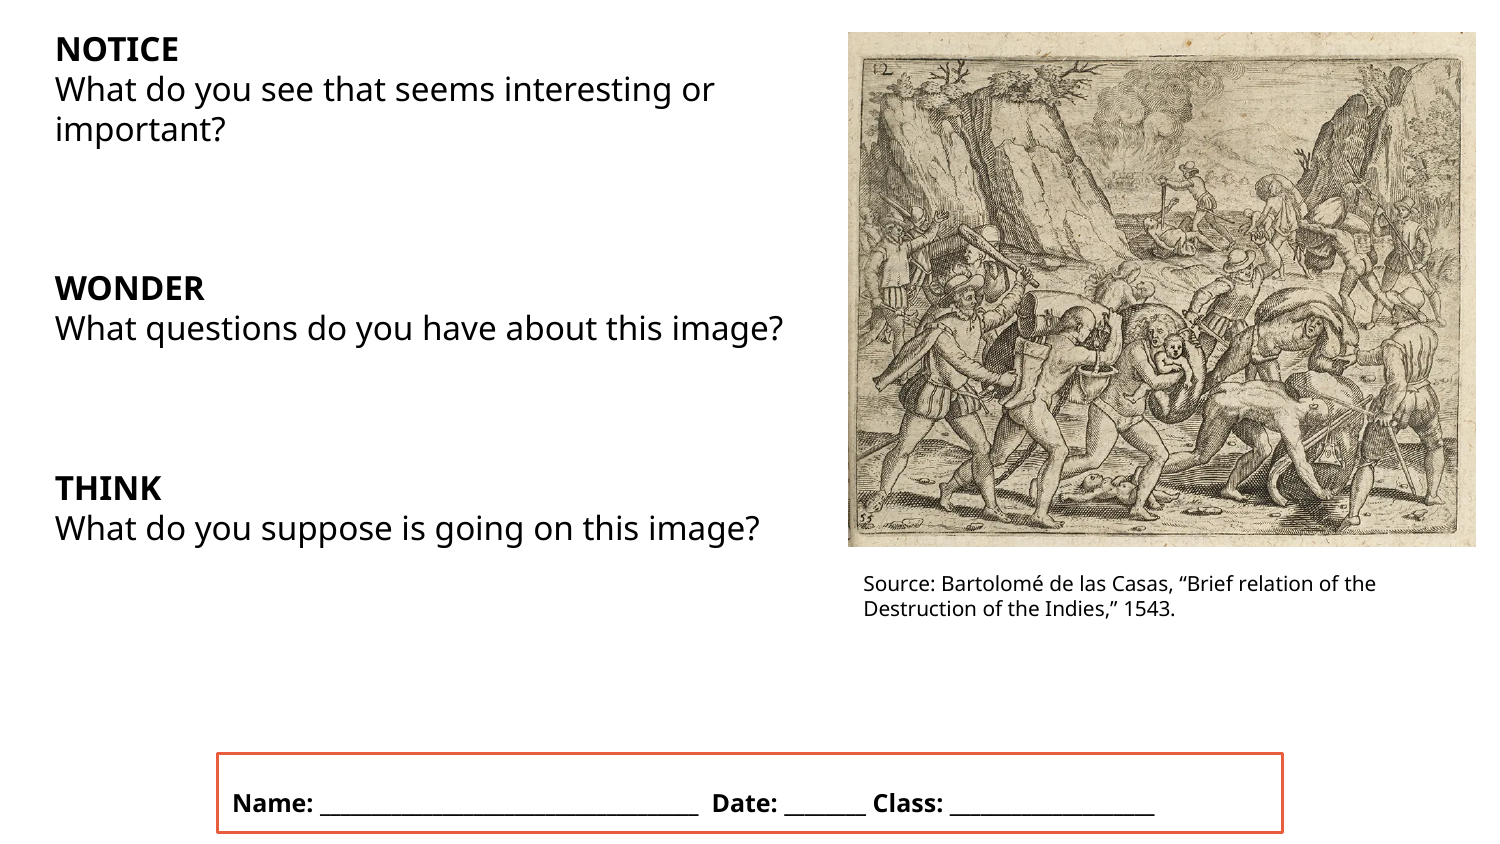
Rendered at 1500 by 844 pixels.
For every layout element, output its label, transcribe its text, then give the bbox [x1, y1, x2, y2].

picture [848, 32, 1476, 547]
text_box Source: Bartolomé de las Casas, “Brief relation of the Destruction of the Indies,” 1543. [848, 555, 1488, 636]
text_box Name: _____________________________________ Date: ________ Class: ____________________ [217, 753, 1283, 833]
list NOTICE What do you see that seems interesting or important? WONDER What questions do you have about this image? THINK What do you suppose is going on this image? [43, 22, 821, 808]
